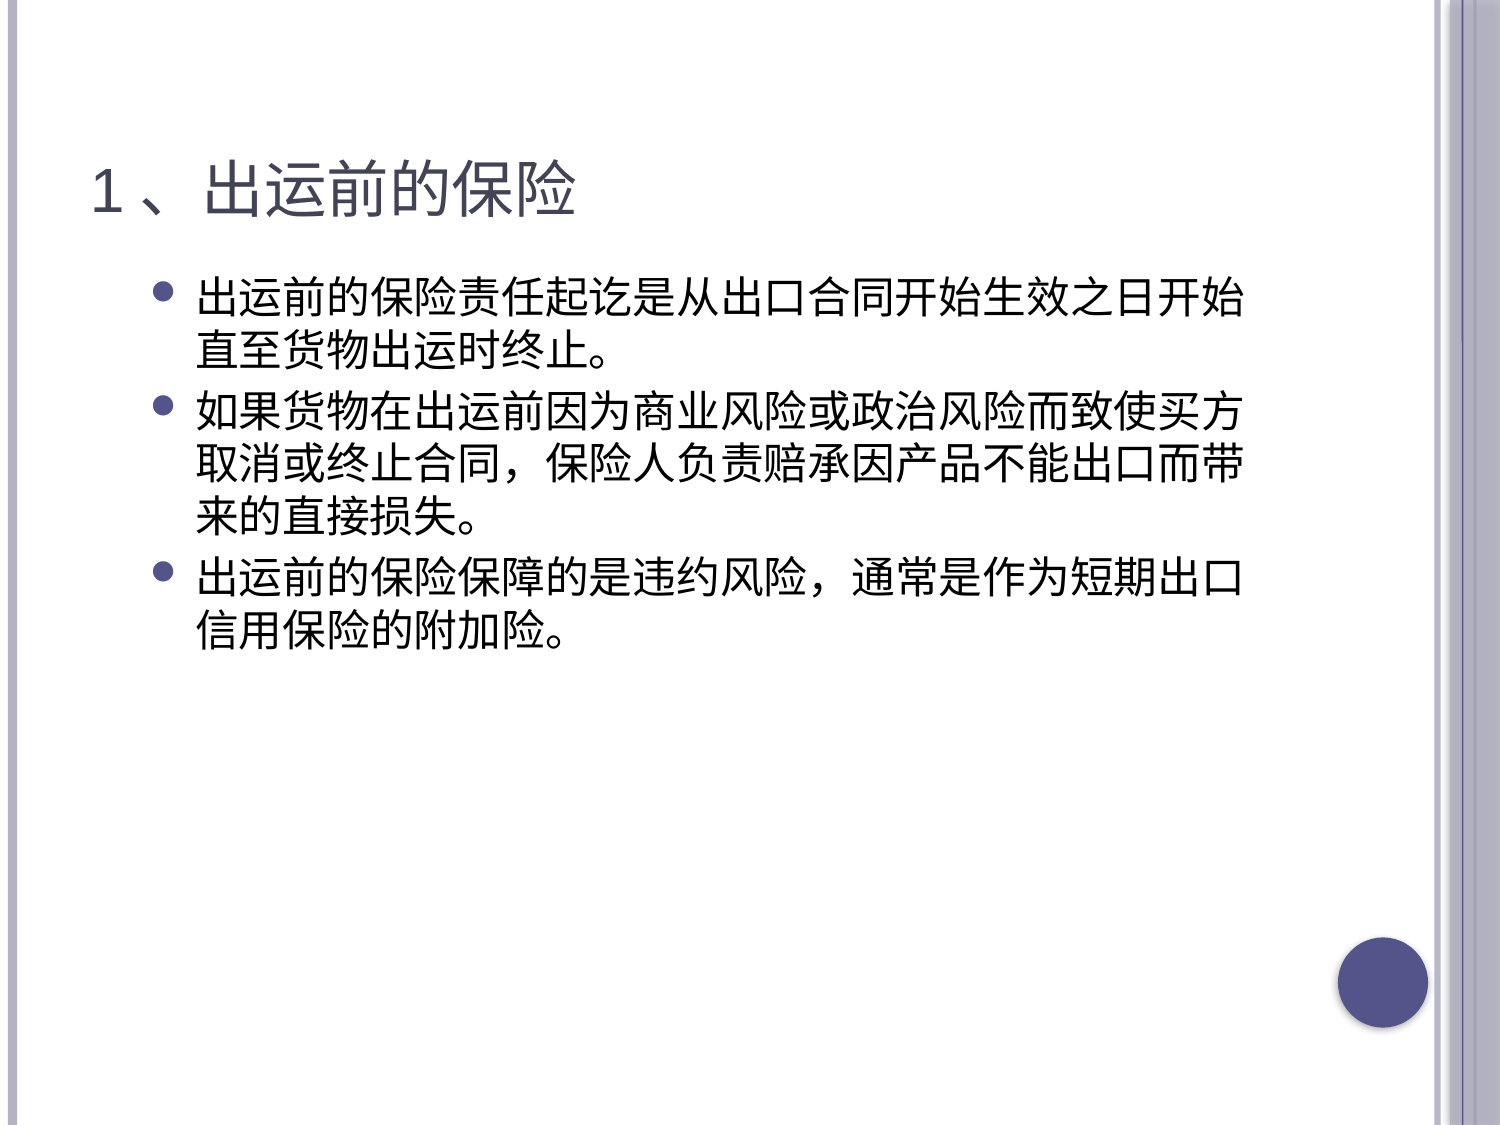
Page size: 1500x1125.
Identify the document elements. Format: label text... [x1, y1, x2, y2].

title 1、出运前的保险 [75, 45, 1300, 233]
list 出运前的保险责任起讫是从出口合同开始生效之日开始直至货物出运时终止。 如果货物在出运前因为商业风险或政治风险而致使买方取消或终止合同，保险人负责赔承因产品不能出口而带来的直接损失。 出运前的保险保障的是违约风险，通常是作为短期出口信用保险的附加险。 [74, 262, 1301, 1063]
